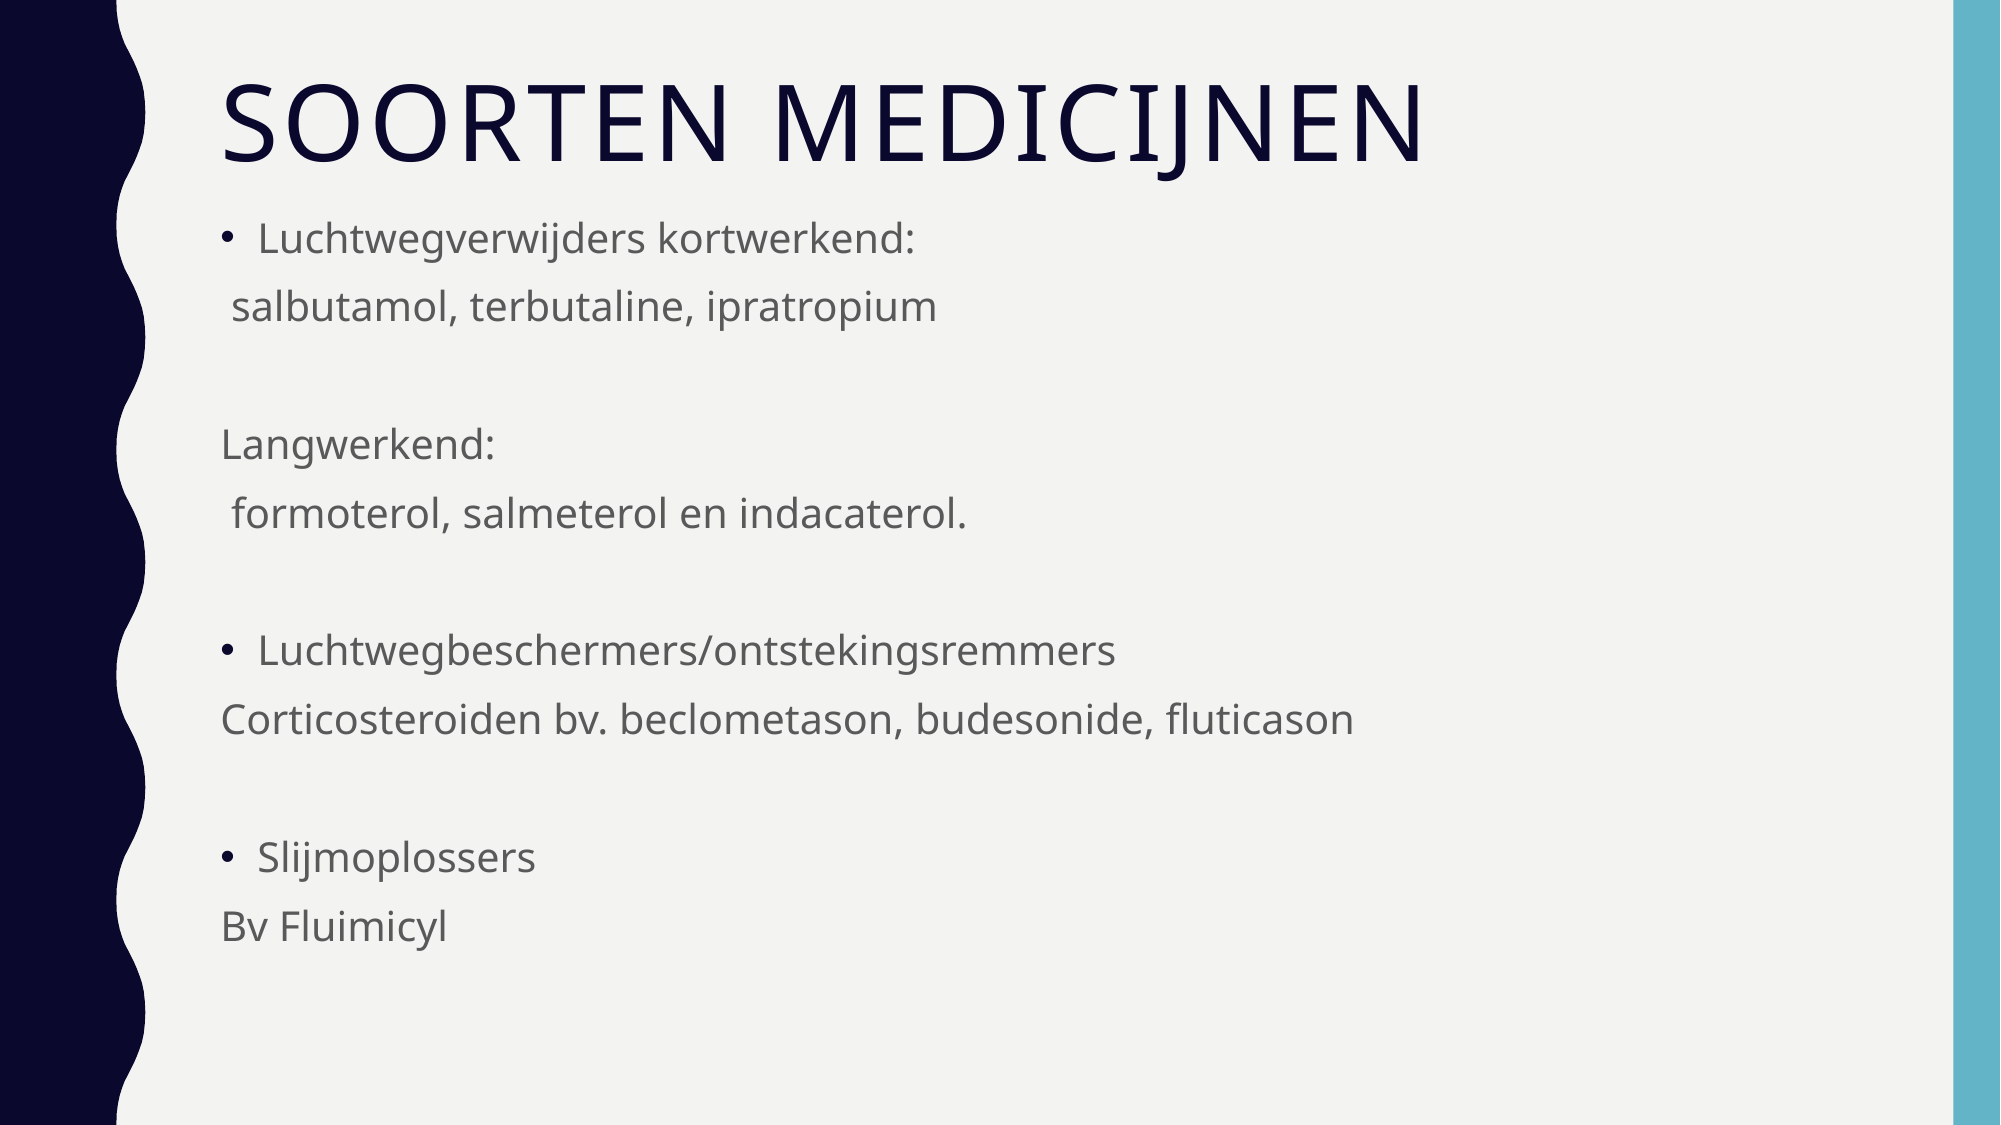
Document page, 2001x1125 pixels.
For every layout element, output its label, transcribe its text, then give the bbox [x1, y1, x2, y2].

list Luchtwegverwijders kortwerkend: salbutamol, terbutaline, ipratropium Langwerkend: formoterol, salmeterol en indacaterol. Luchtwegbeschermers/ontstekingsremmers Corticosteroiden bv. beclometason, budesonide, fluticason Slijmoplossers Bv Fluimicyl [205, 199, 1875, 965]
title Soorten medicijnen [205, 62, 1875, 199]
